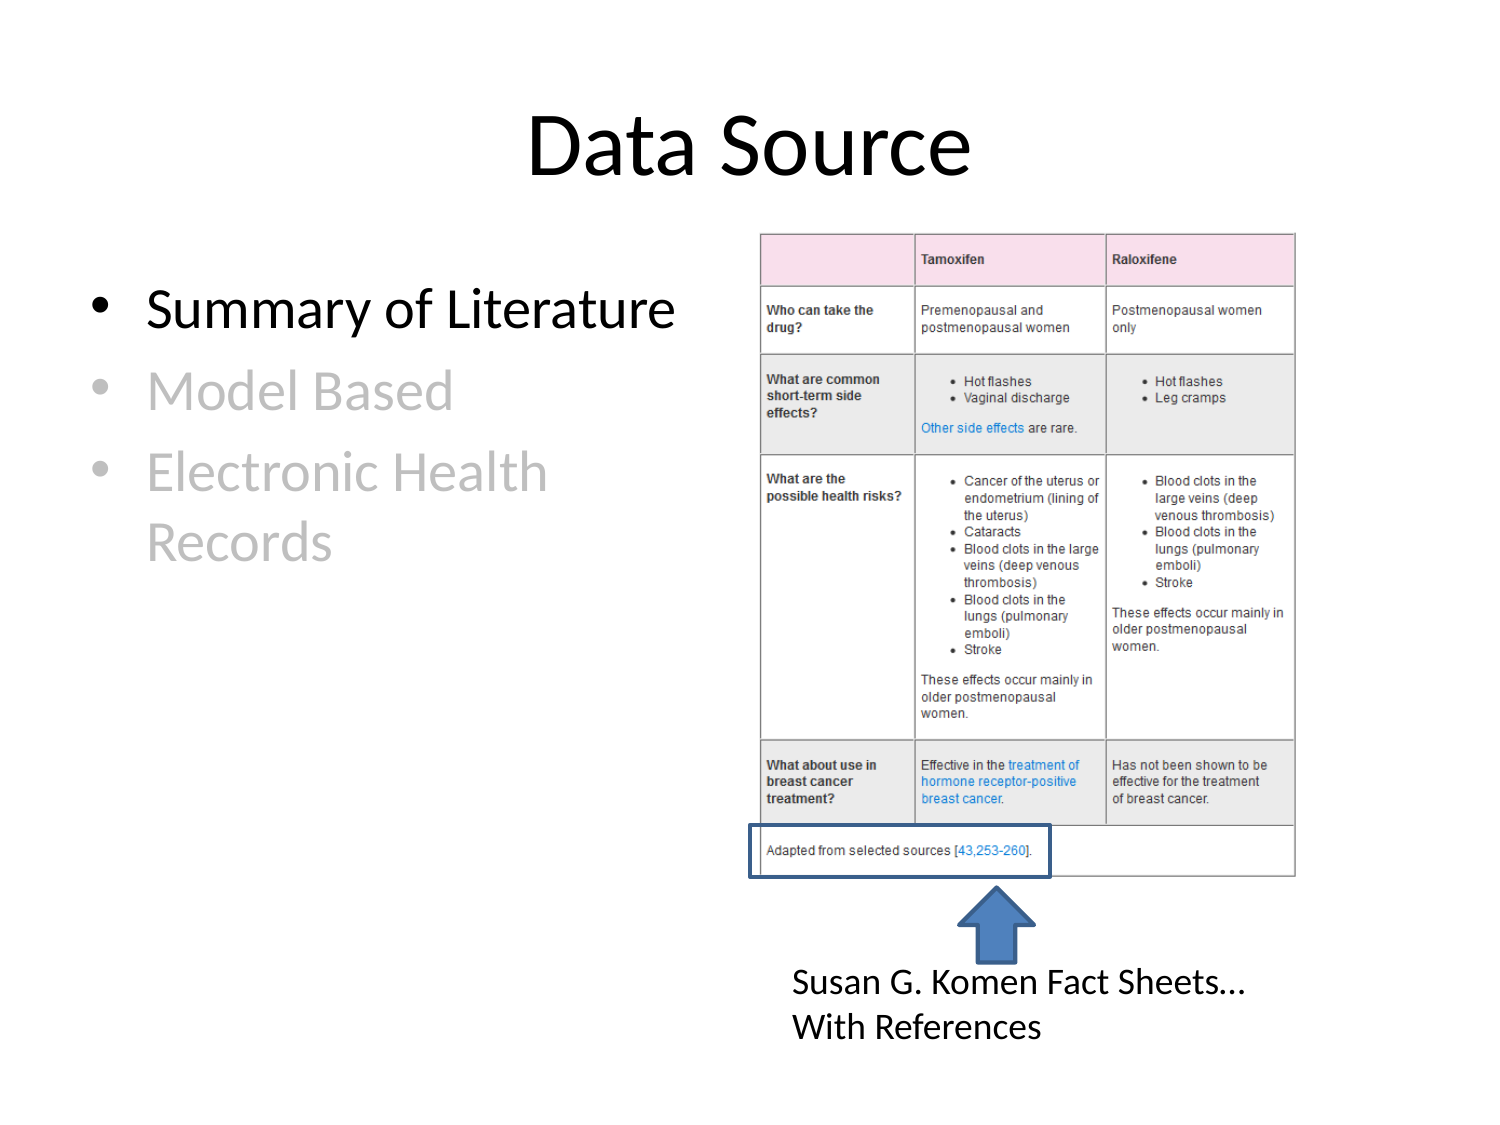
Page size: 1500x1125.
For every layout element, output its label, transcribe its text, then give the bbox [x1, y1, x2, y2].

text_box [957, 888, 1036, 965]
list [758, 223, 1301, 880]
title Data Source [75, 45, 1425, 233]
text_box Susan G. Komen Fact Sheets… With References [777, 949, 1261, 1055]
text_box [748, 823, 753, 879]
list Summary of Literature Model Based Electronic Health Records [75, 262, 738, 1005]
